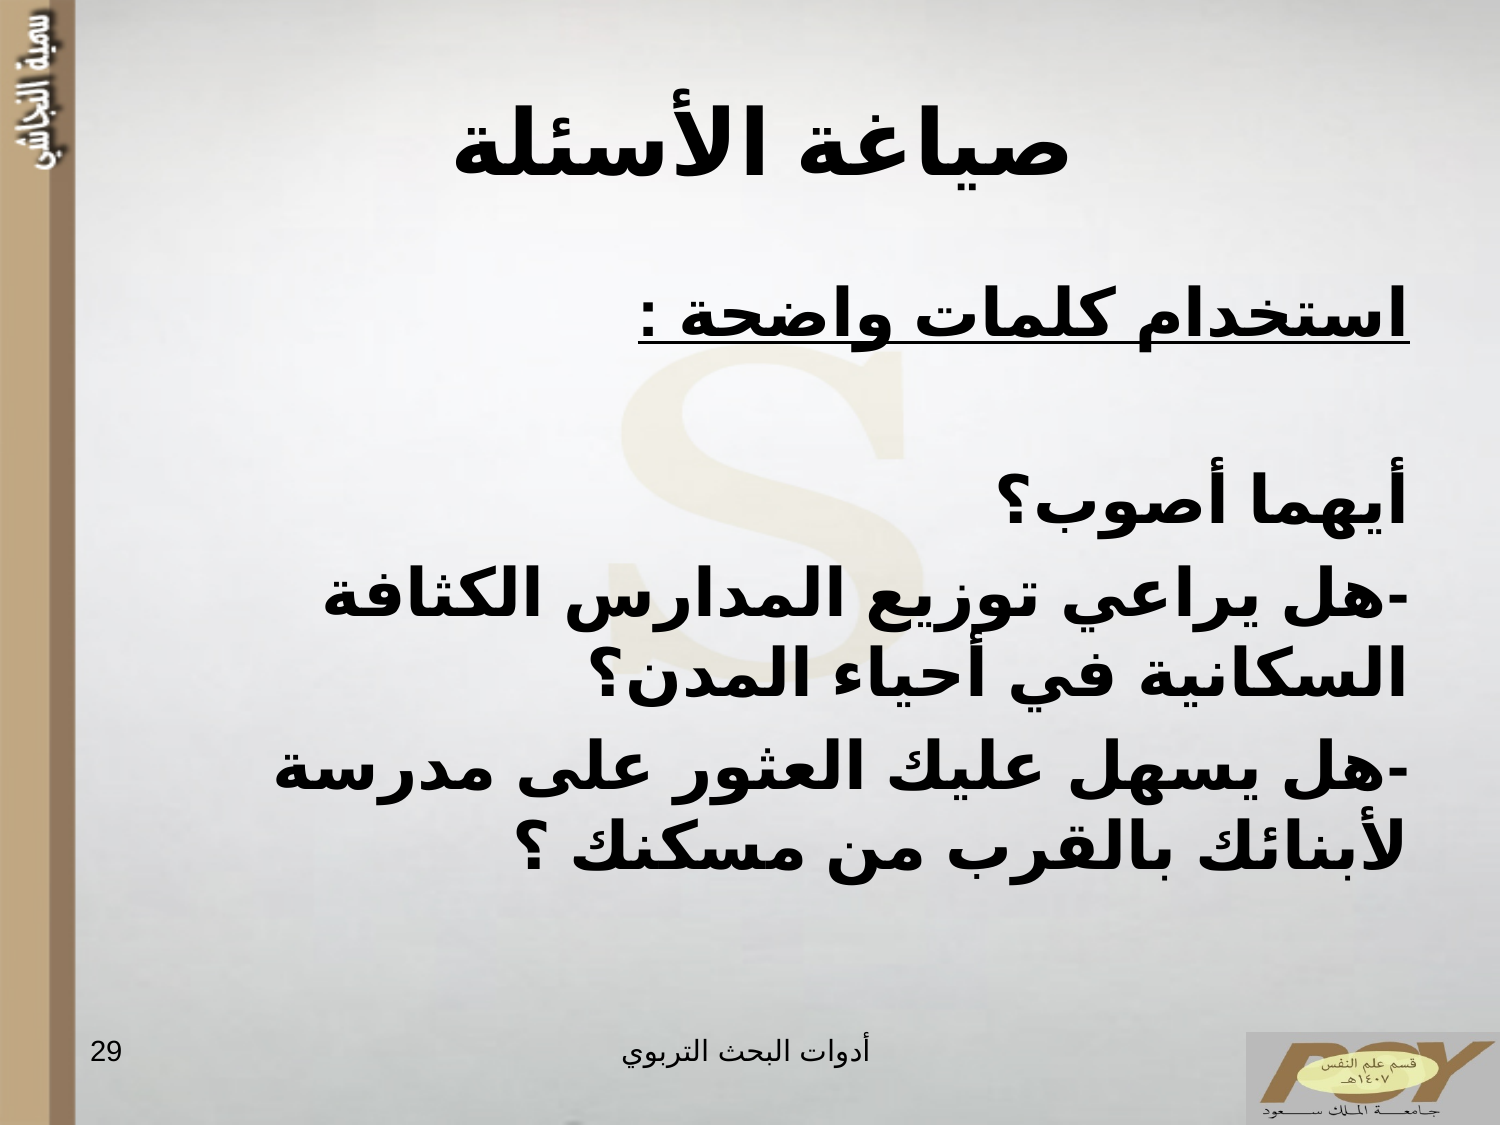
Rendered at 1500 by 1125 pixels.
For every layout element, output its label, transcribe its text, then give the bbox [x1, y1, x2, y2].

title صياغة الأسئلة [75, 45, 1425, 233]
slide_number 29 [75, 1024, 425, 1103]
list استخدام كلمات واضحة : أيهما أصوب؟ -هل يراعي توزيع المدارس الكثافة السكانية في أحياء المدن؟ -هل يسهل عليك العثور على مدرسة لأبنائك بالقرب من مسكنك ؟ [75, 262, 1425, 1005]
picture [0, 0, 1500, 1125]
footer أدوات البحث التربوي [512, 1024, 988, 1103]
